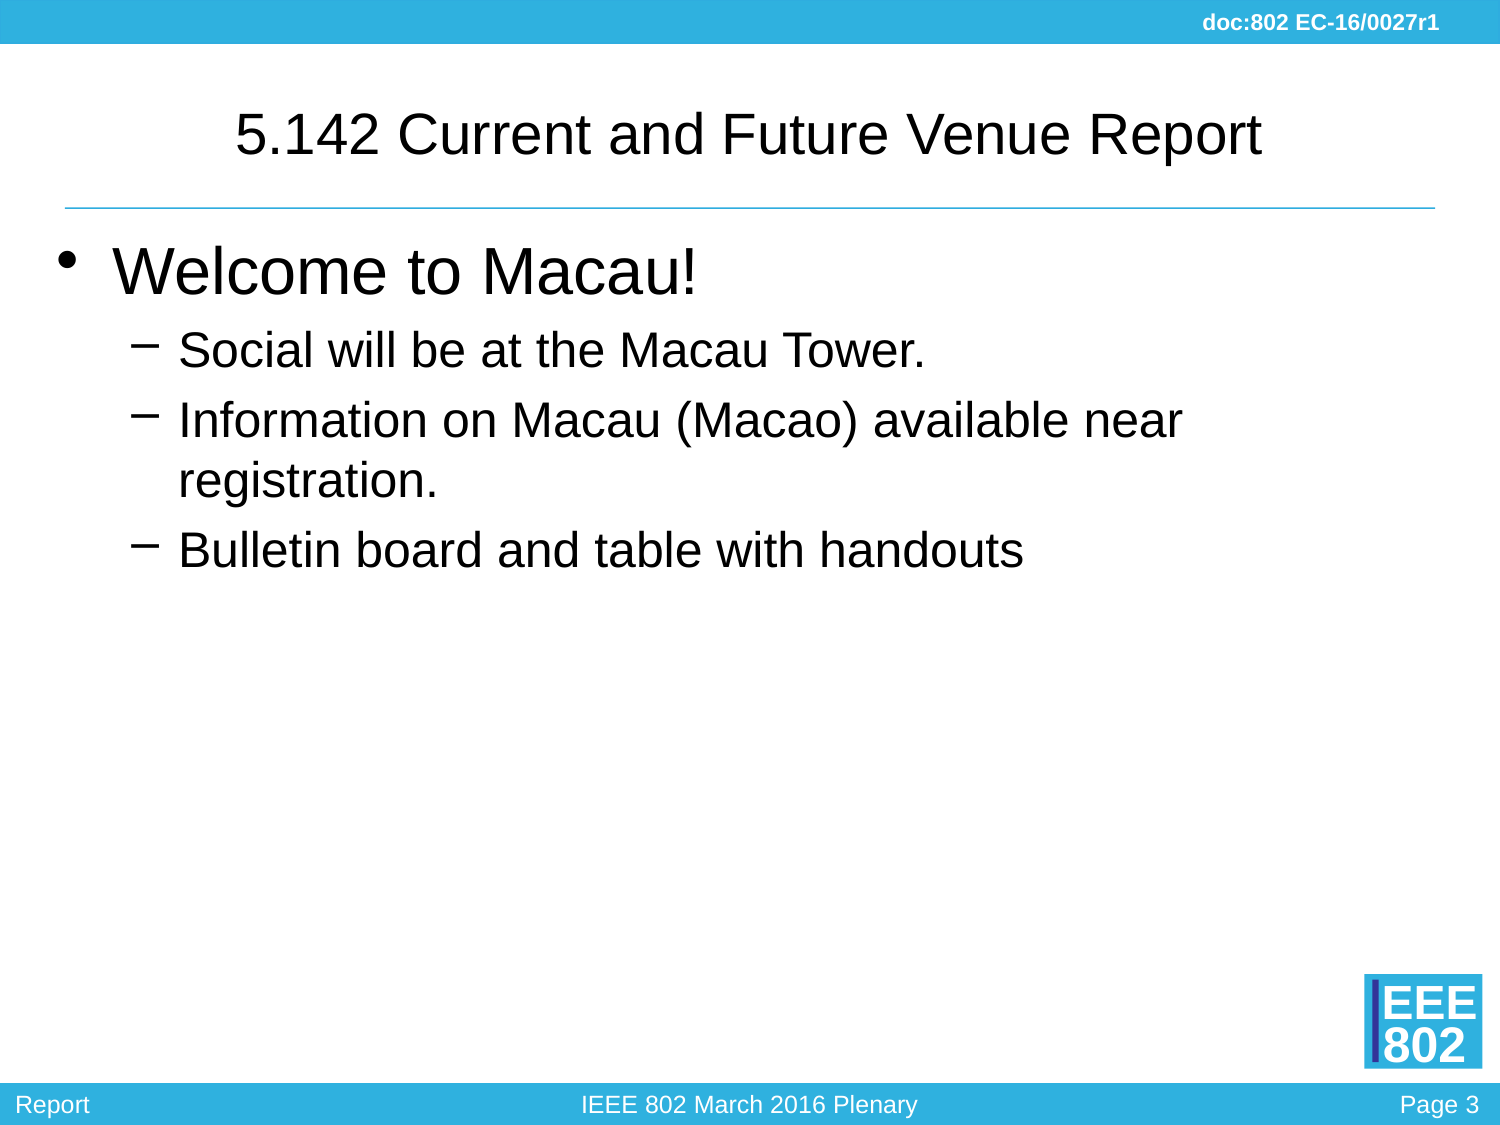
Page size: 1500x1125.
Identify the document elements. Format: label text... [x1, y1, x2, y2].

title 5.142 Current and Future Venue Report [75, 66, 1425, 197]
list Welcome to Macau! Social will be at the Macau Tower. Information on Macau (Macao) available near registration. Bulletin board and table with handouts [41, 220, 1425, 1063]
